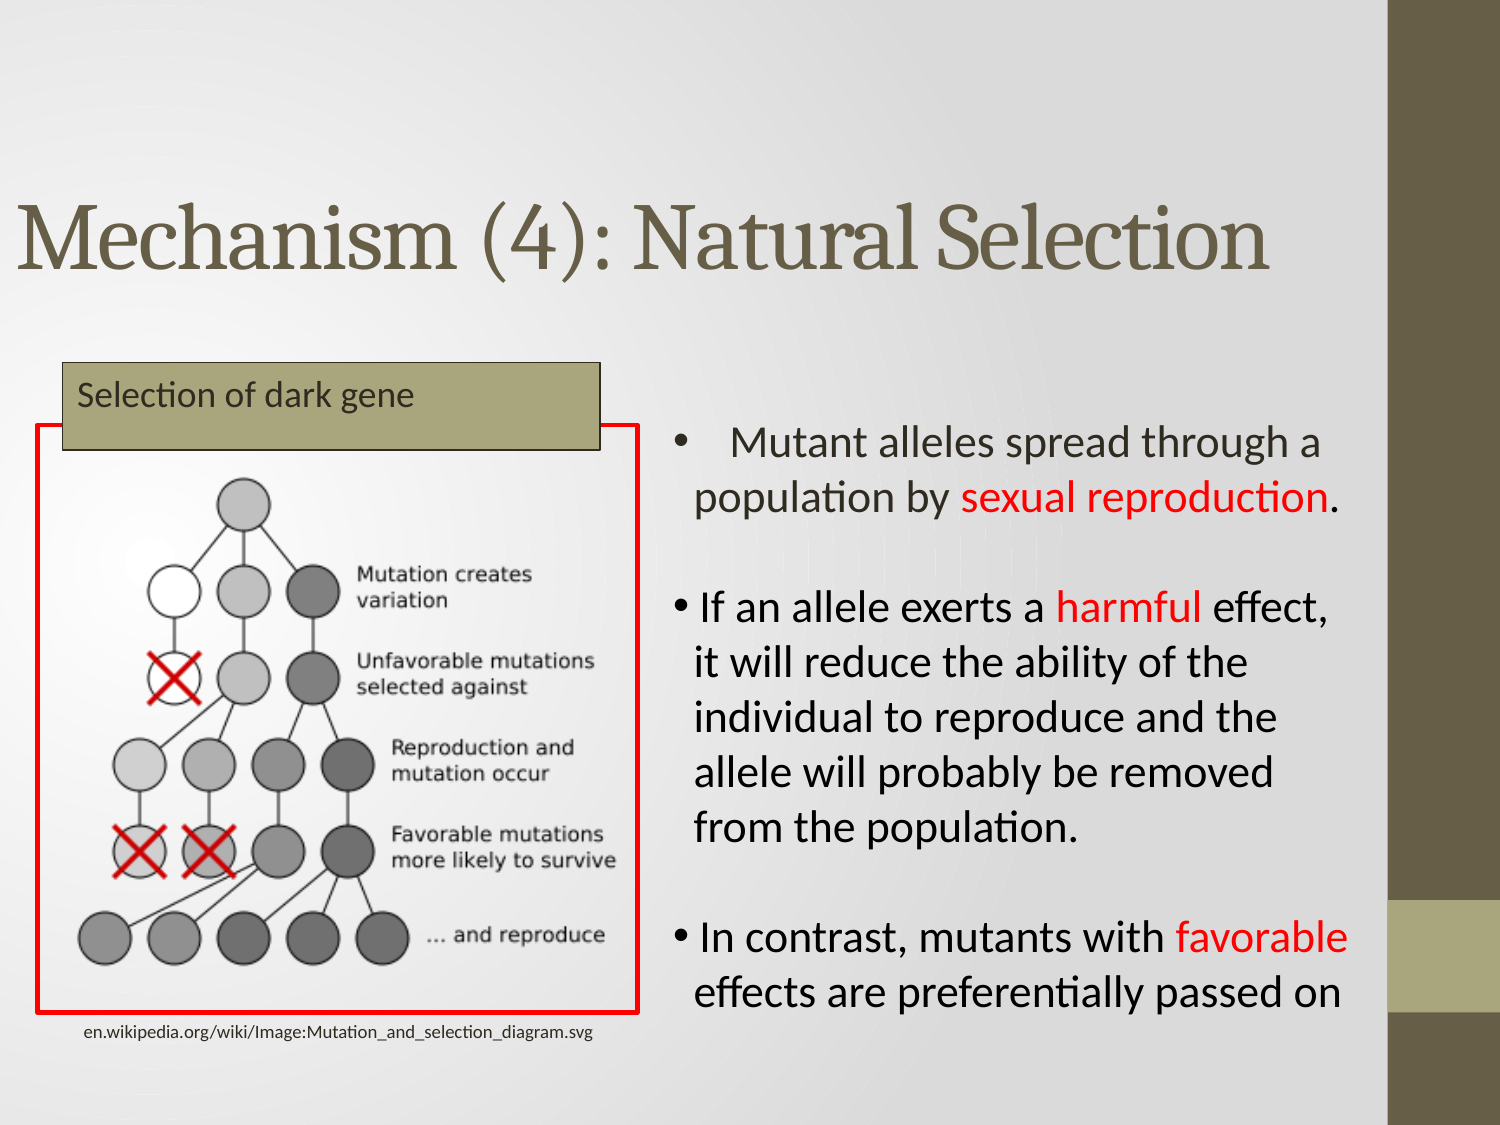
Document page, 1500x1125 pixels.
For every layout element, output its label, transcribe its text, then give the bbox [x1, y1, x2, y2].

list en.wikipedia.org/wiki/Image:Mutation_and_selection_diagram.svg [50, 1013, 638, 1075]
text_box Selection of dark gene [62, 362, 600, 450]
text_box [37, 424, 638, 1013]
picture [61, 461, 636, 983]
text_box Mutant alleles spread through a population by sexual reproduction. If an allele exerts a harmful effect, it will reduce the ability of the individual to reproduce and the allele will probably be removed from the population. In contrast, mutants with favorable effects are preferentially passed on [658, 404, 1384, 1024]
title Mechanism (4): Natural Selection [0, 137, 1500, 325]
